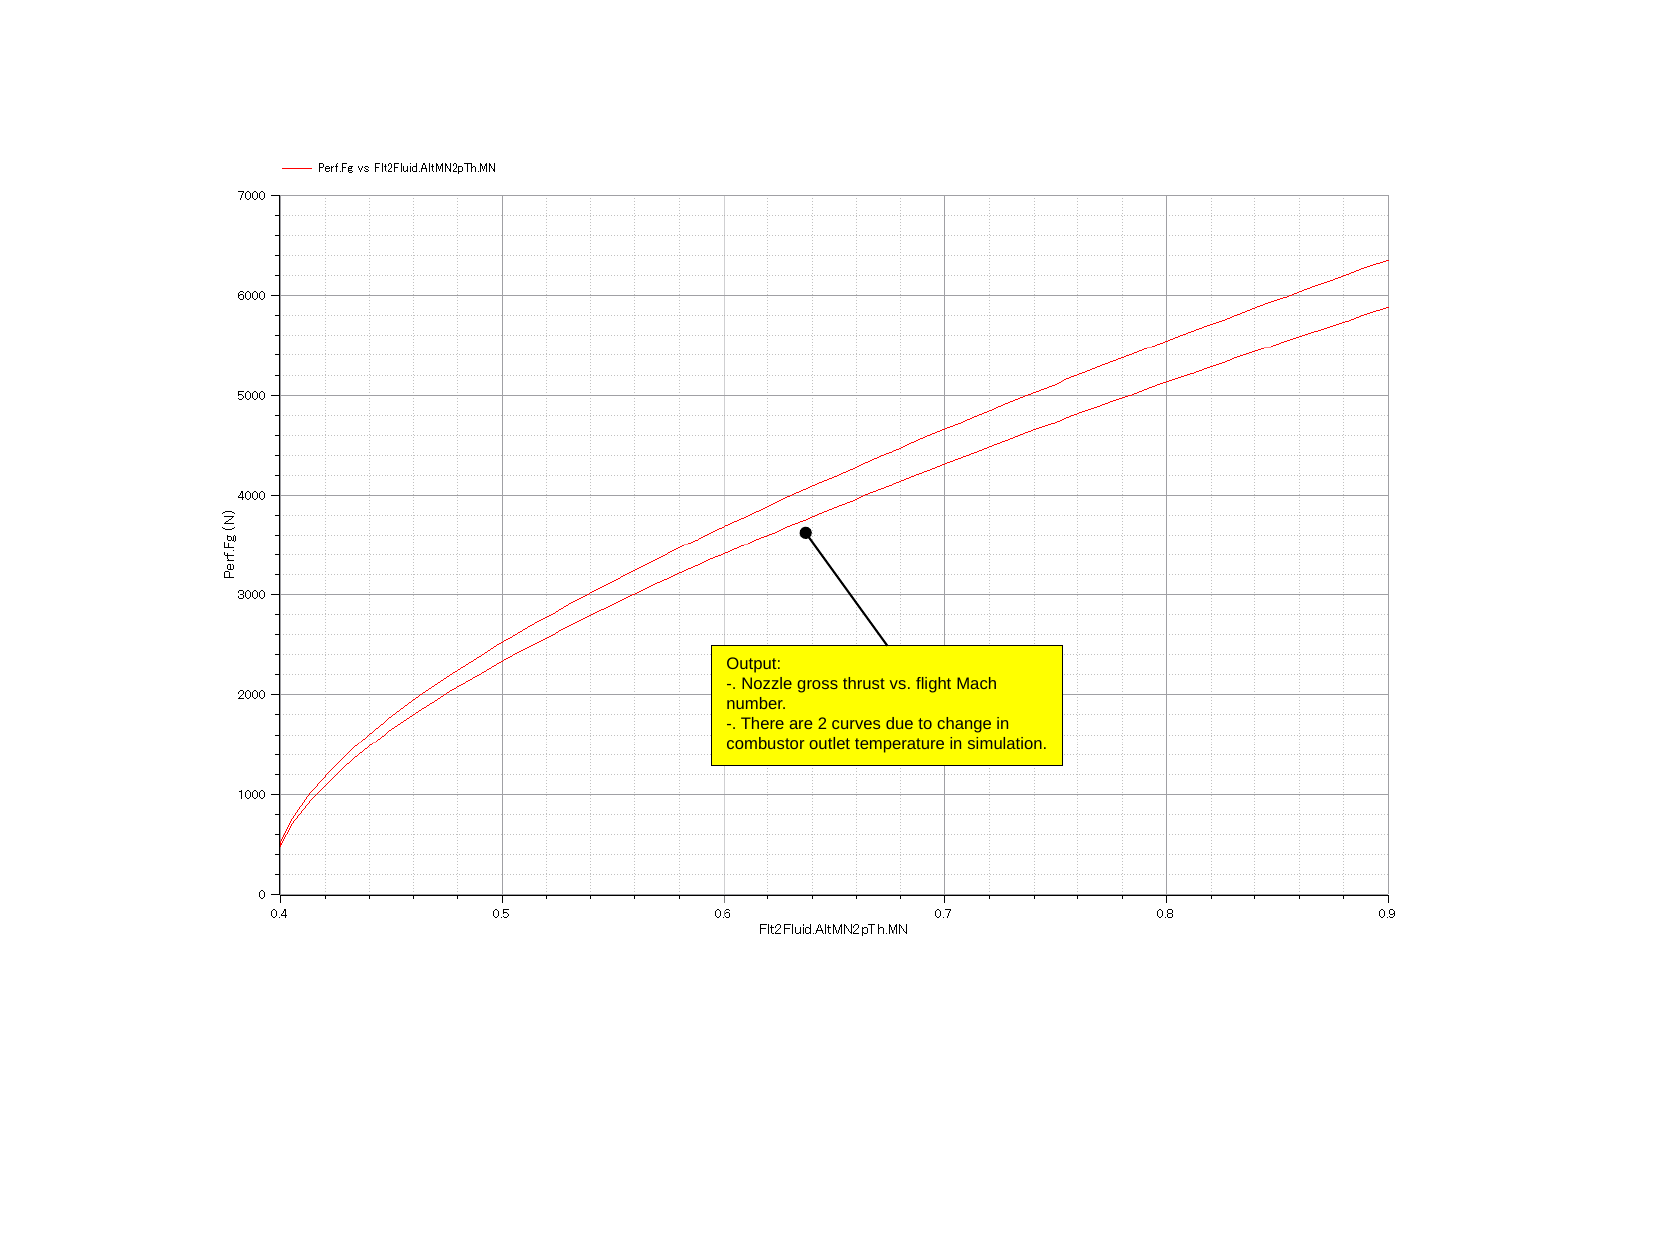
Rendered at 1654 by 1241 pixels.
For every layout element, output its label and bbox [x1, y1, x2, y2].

picture [218, 150, 1400, 940]
text_box [805, 532, 888, 646]
